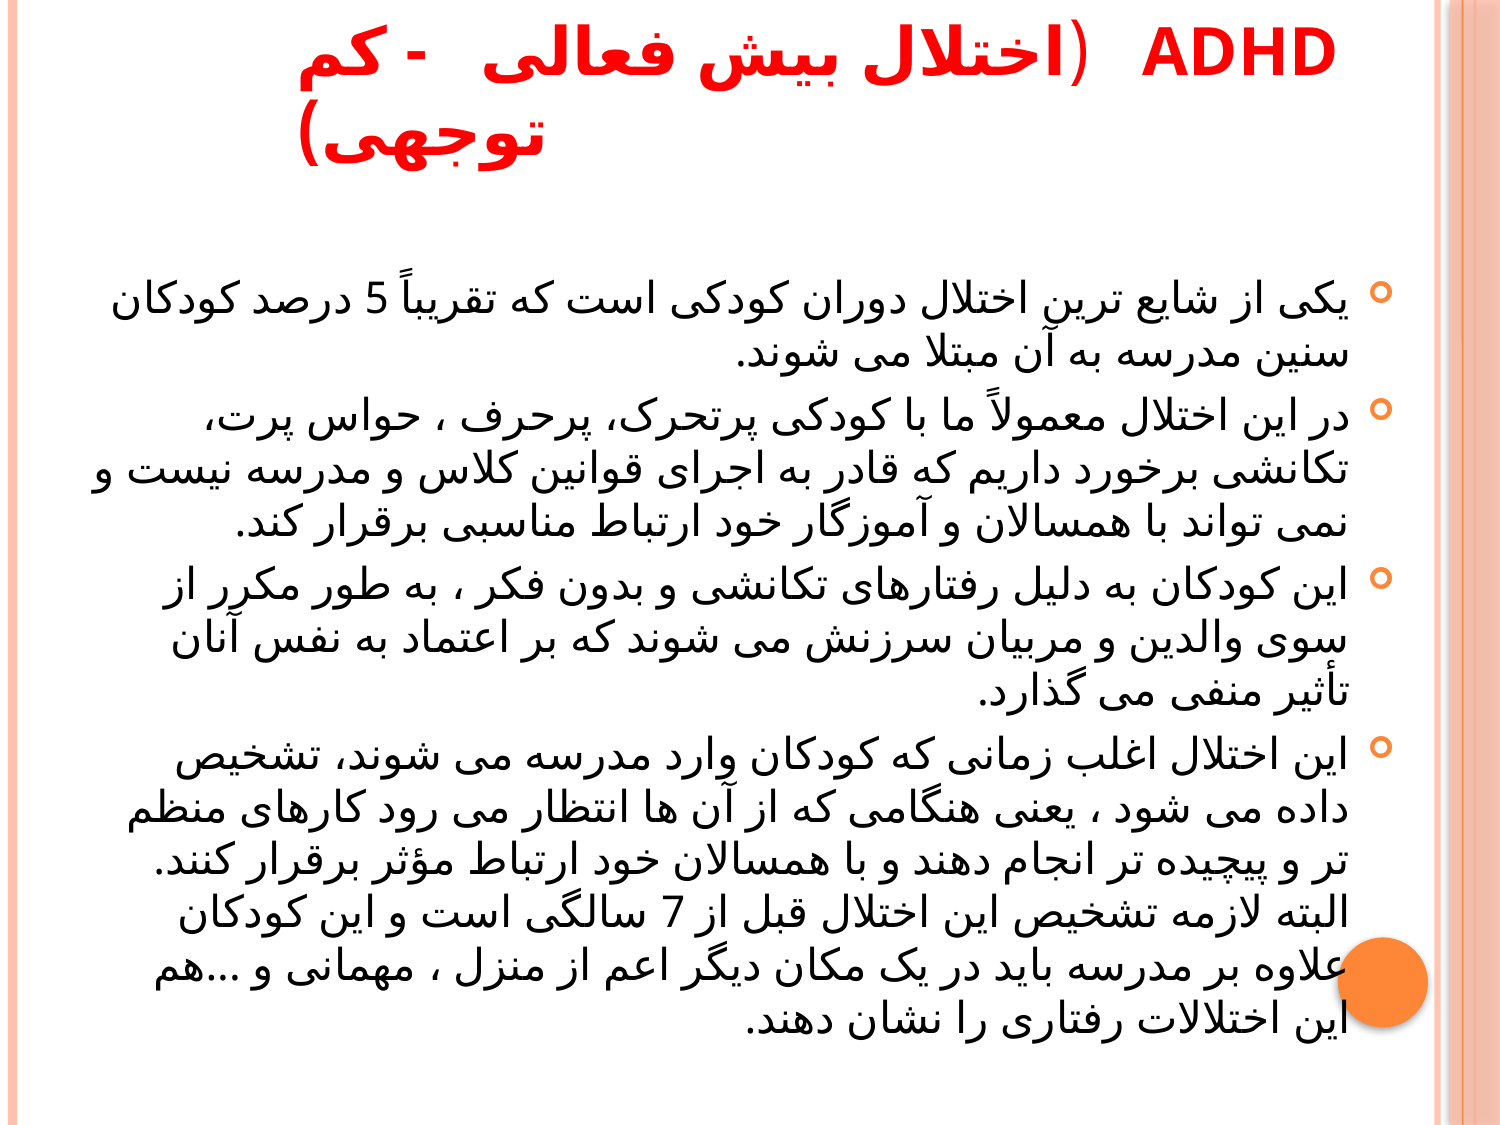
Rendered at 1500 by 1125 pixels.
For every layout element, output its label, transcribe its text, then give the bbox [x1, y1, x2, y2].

list یکی از شایع ترین اختلال دوران کودکی است که تقریباً 5 درصد کودکان سنین مدرسه به آن مبتلا می شوند. در این اختلال معمولاً ما با کودکی پرتحرک، پرحرف ، حواس پرت، تکانشی برخورد داریم که قادر به اجرای قوانین کلاس و مدرسه نیست و نمی تواند با همسالان و آموزگار خود ارتباط مناسبی برقرار کند. این کودکان به دلیل رفتارهای تکانشی و بدون فکر ، به طور مکرر از سوی والدین و مربیان سرزنش می شوند که بر اعتماد به نفس آنان تأثیر منفی می گذارد. این اختلال اغلب زمانی که کودکان وارد مدرسه می شوند، تشخیص داده می شود ، یعنی هنگامی که از آن ها انتظار می رود کارهای منظم تر و پیچیده تر انجام دهند و با همسالان خود ارتباط مؤثر برقرار کنند. البته لازمه تشخیص این اختلال قبل از 7 سالگی است و این کودکان علاوه بر مدرسه باید در یک مکان دیگر اعم از منزل ، مهمانی و ...هم این اختلالات رفتاری را نشان دهند. [75, 262, 1407, 1062]
title ADHD (اختلال بیش فعالی - کم توجهی) [281, 46, 1454, 176]
